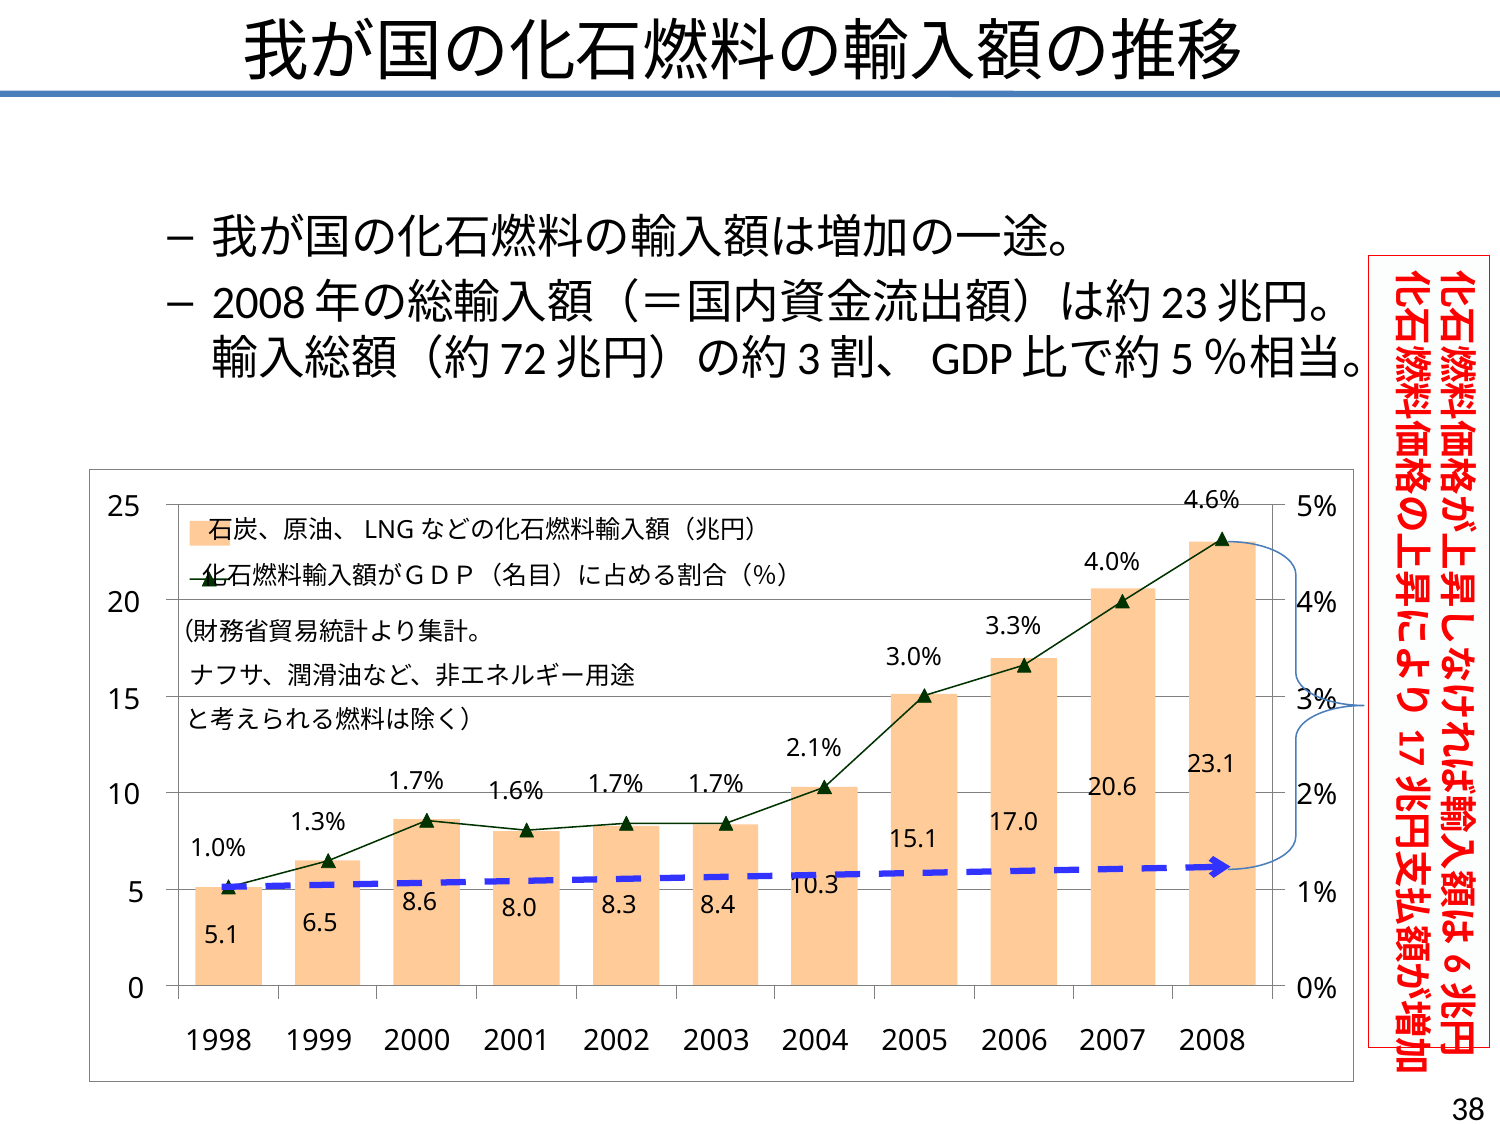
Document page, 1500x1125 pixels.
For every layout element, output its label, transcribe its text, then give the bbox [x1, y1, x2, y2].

title 我が国の化石燃料の輸入額の推移 [58, 0, 1428, 96]
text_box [235, 866, 1231, 895]
text_box 化石燃料価格が上昇しなければ輸入額は6兆円 化石燃料価格の上昇により17兆円支払額が増加 [1368, 255, 1490, 1048]
slide_number 38 [1149, 1089, 1500, 1125]
list 我が国の化石燃料の輸入額は増加の一途。 2008年の総輸入額（＝国内資金流出額）は約23兆円。 輸入総額（約72兆円）の約3割、GDP比で約5％相当。 [82, 199, 1395, 395]
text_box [82, 462, 1363, 1089]
